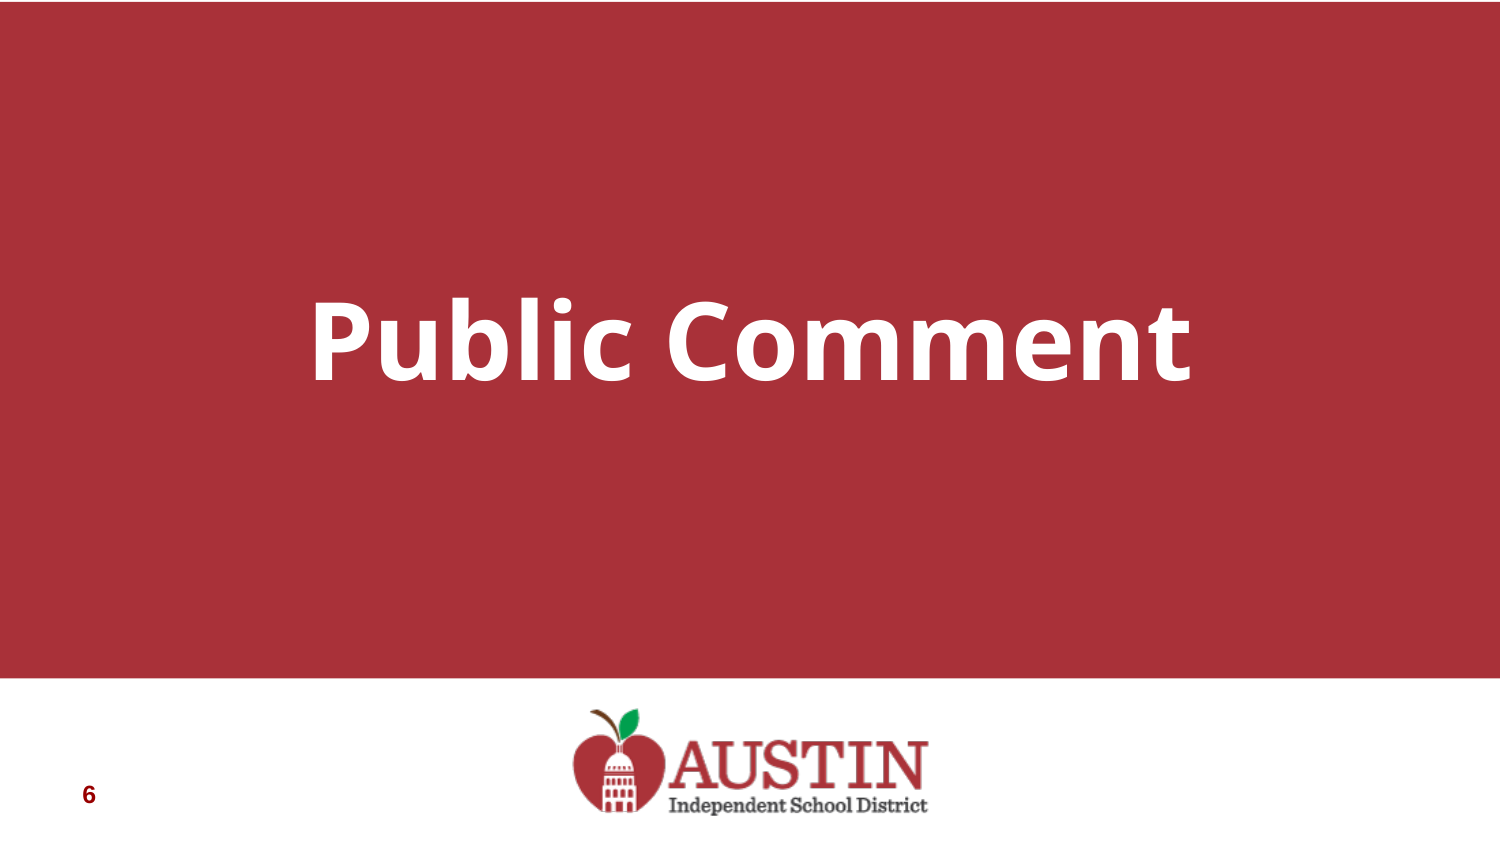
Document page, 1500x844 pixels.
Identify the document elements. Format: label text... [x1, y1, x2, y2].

picture [565, 692, 934, 831]
slide_number 6 [21, 761, 112, 827]
title Public Comment [51, 29, 1449, 644]
text_box [0, 1, 1500, 679]
